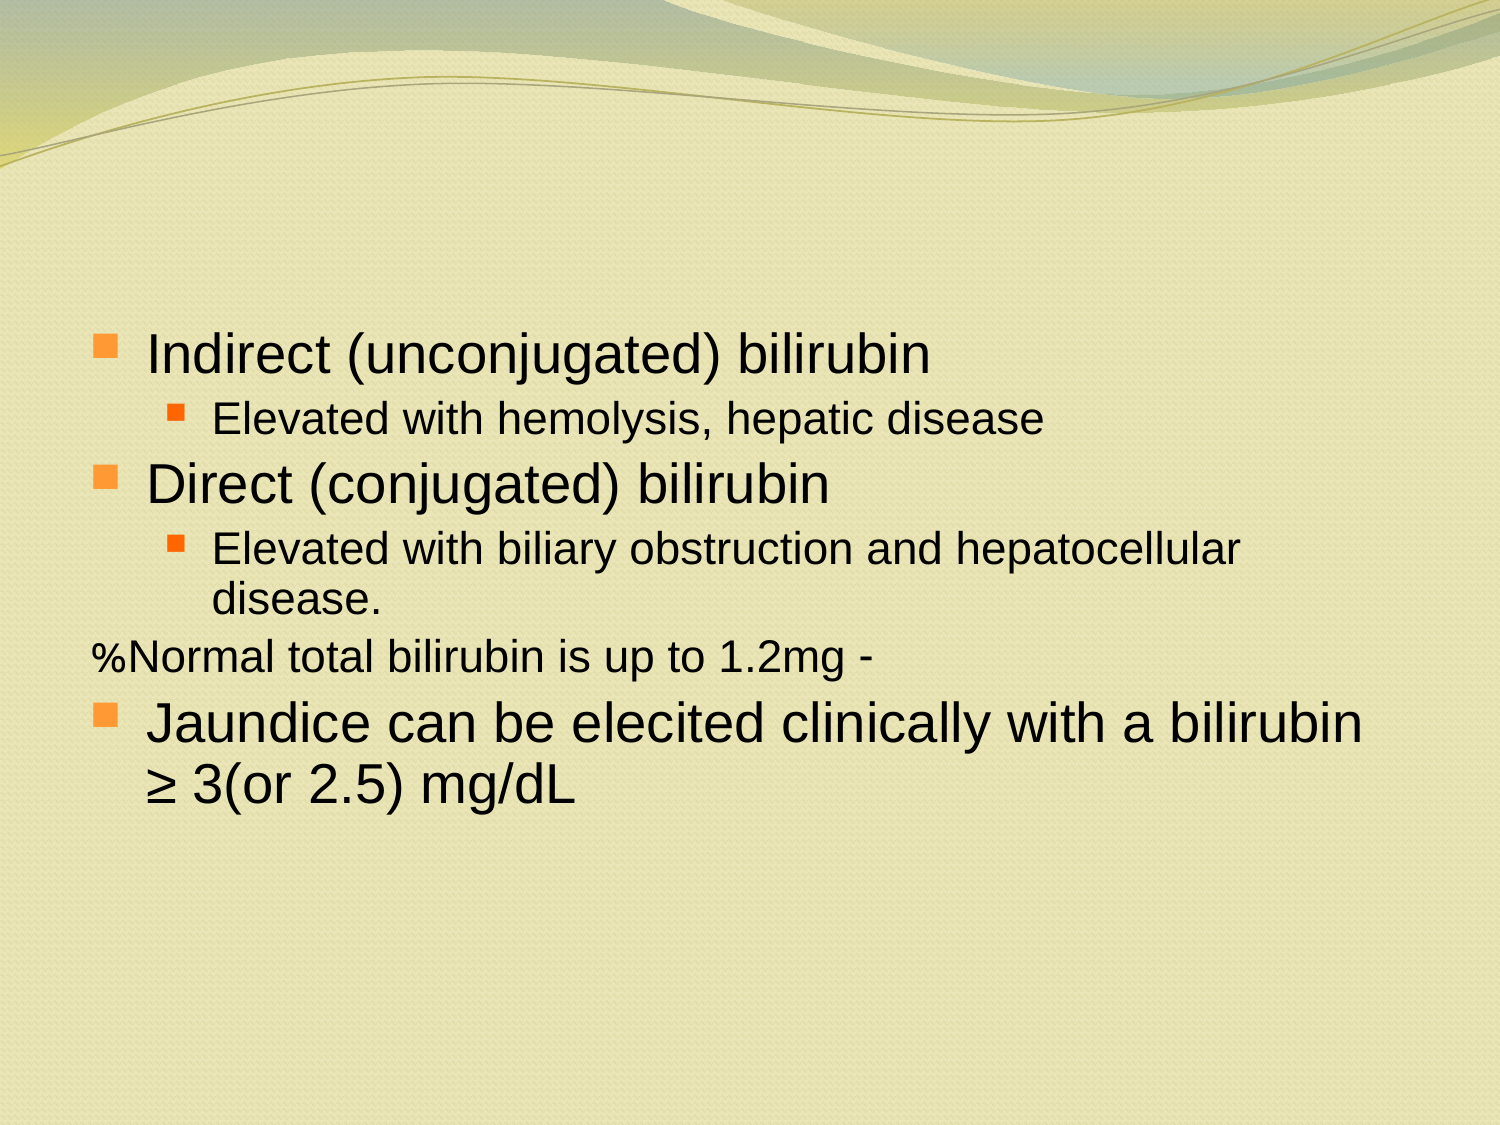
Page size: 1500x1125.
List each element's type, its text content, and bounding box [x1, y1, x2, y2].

list Indirect (unconjugated) bilirubin Elevated with hemolysis, hepatic disease Direct (conjugated) bilirubin Elevated with biliary obstruction and hepatocellular disease. - Normal total bilirubin is up to 1.2mg% Jaundice can be elecited clinically with a bilirubin ≥ 3(or 2.5) mg/dL [75, 317, 1425, 1038]
